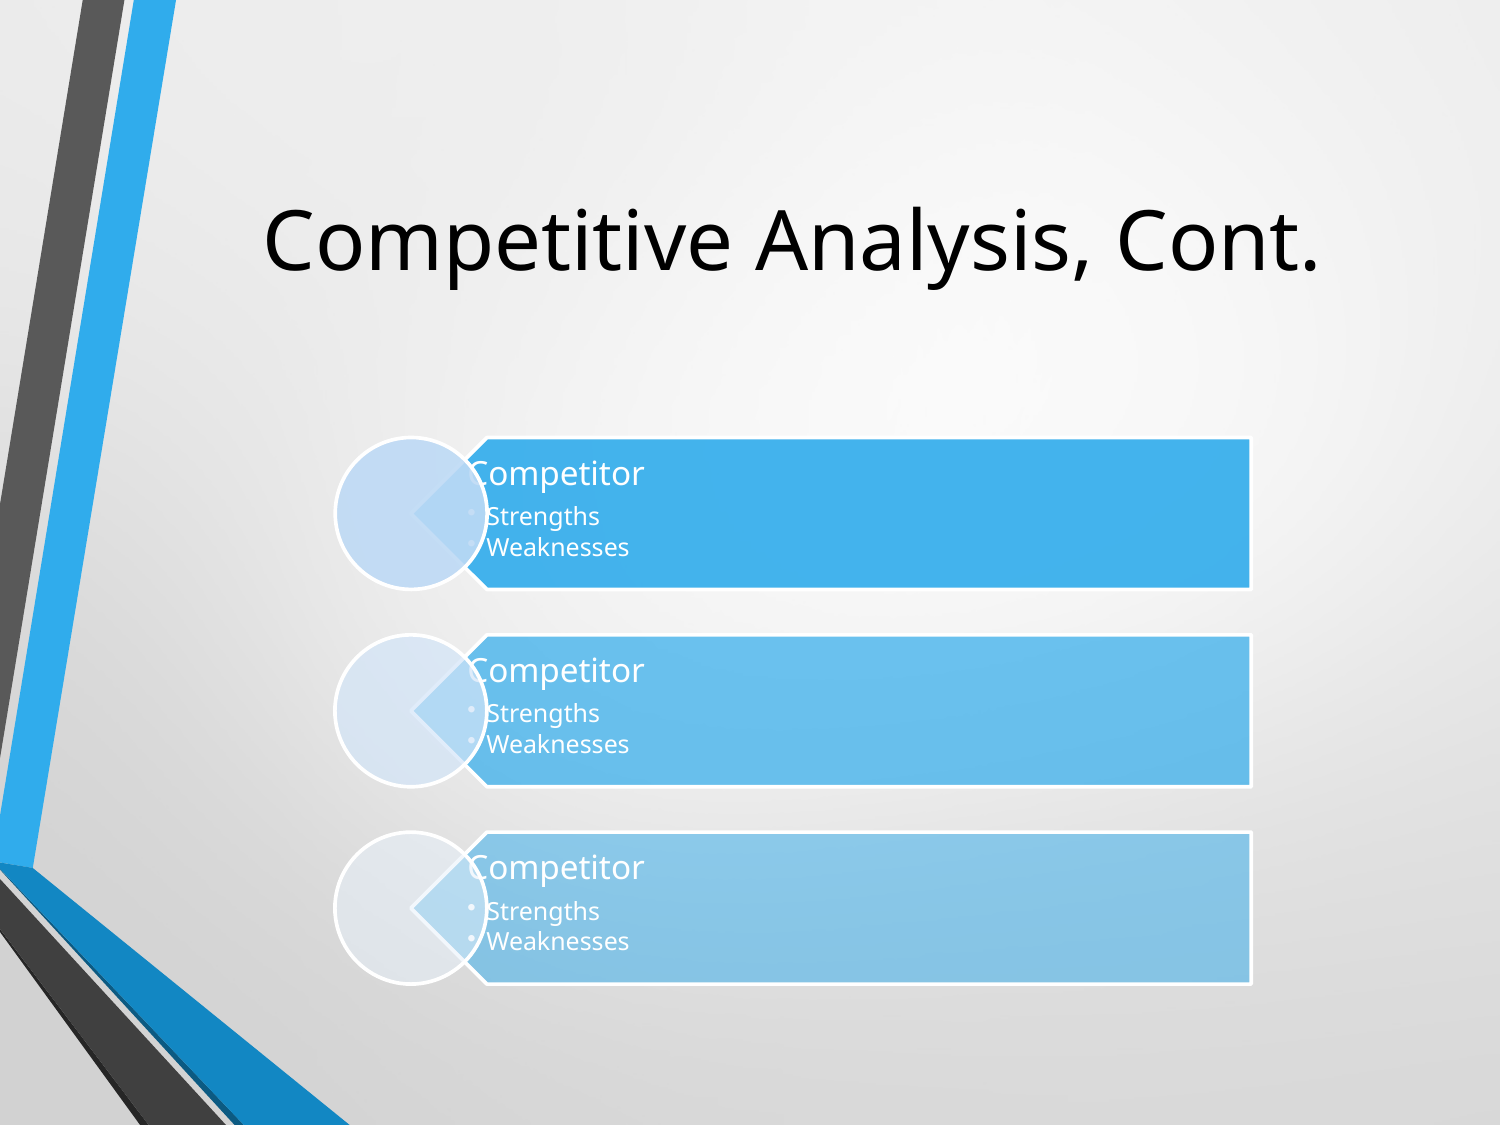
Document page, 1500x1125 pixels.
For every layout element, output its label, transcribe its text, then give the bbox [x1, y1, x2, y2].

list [160, 437, 1426, 985]
title Competitive Analysis, Cont. [161, 75, 1425, 400]
